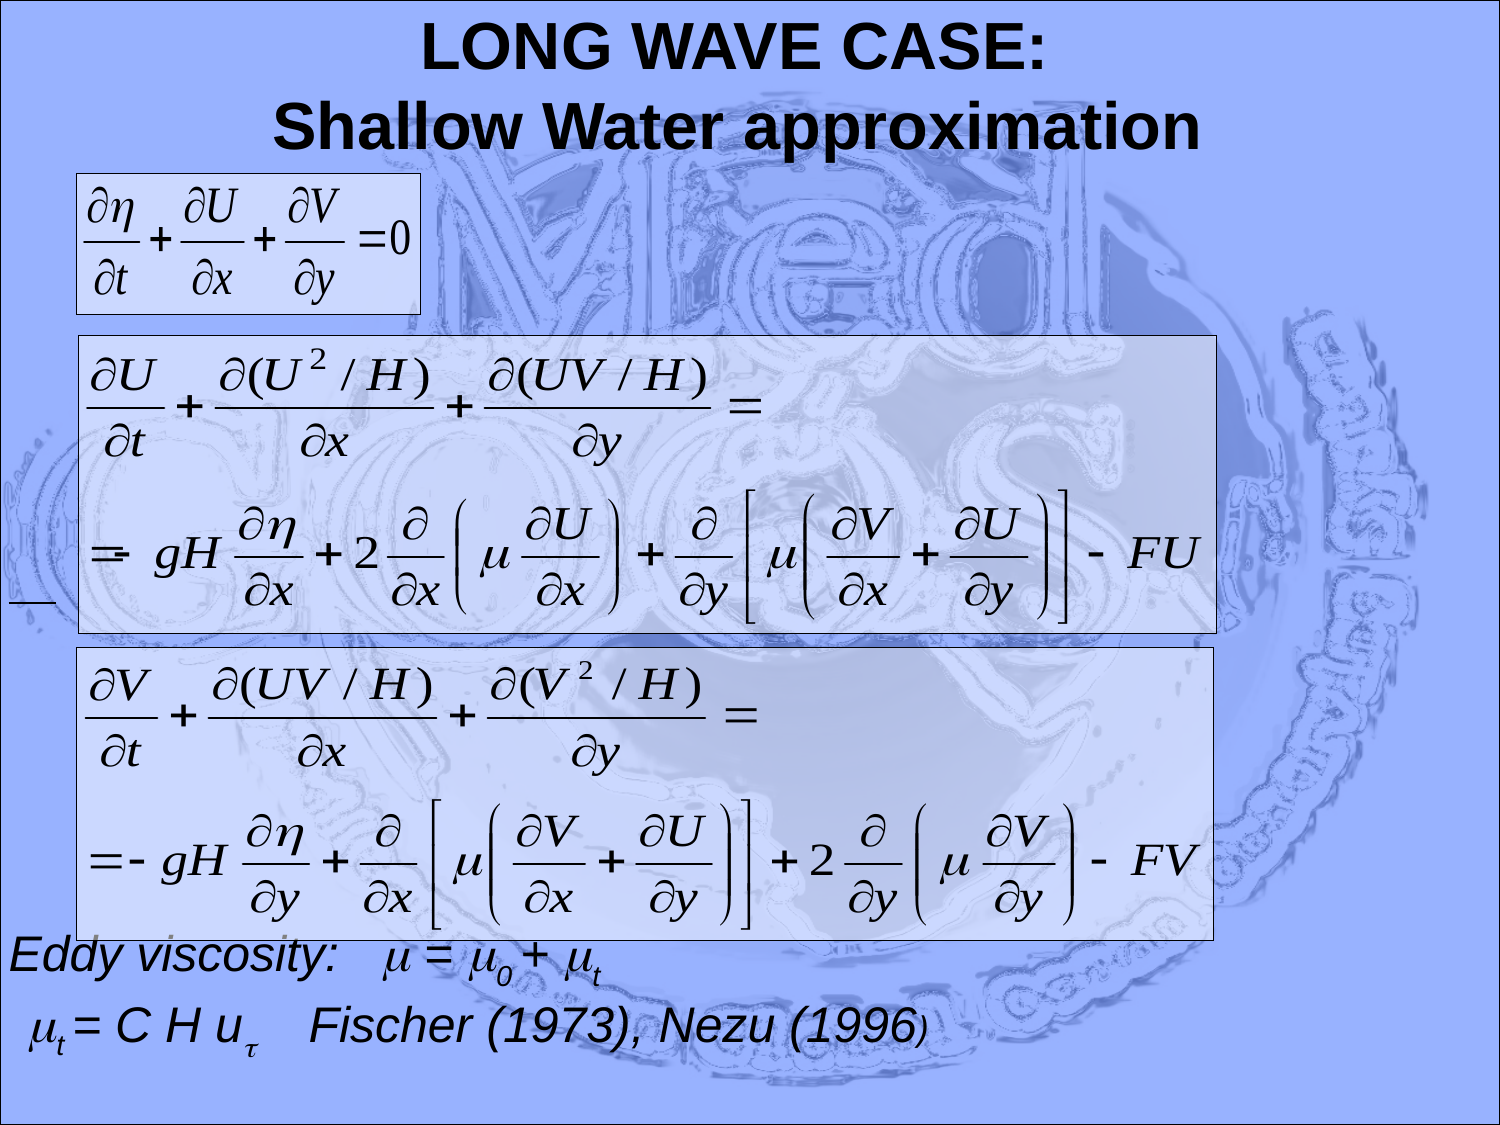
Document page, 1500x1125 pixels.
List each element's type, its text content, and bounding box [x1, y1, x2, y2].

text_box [77, 335, 1217, 634]
text_box [1494, 0, 1500, 1125]
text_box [76, 173, 421, 315]
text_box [76, 647, 1215, 941]
text_box LONG WAVE CASE: Shallow Water approximation Eddy viscosity:  = 0 + t t = C H u Fischer (1973), Nezu (1996) [0, 0, 1494, 1125]
